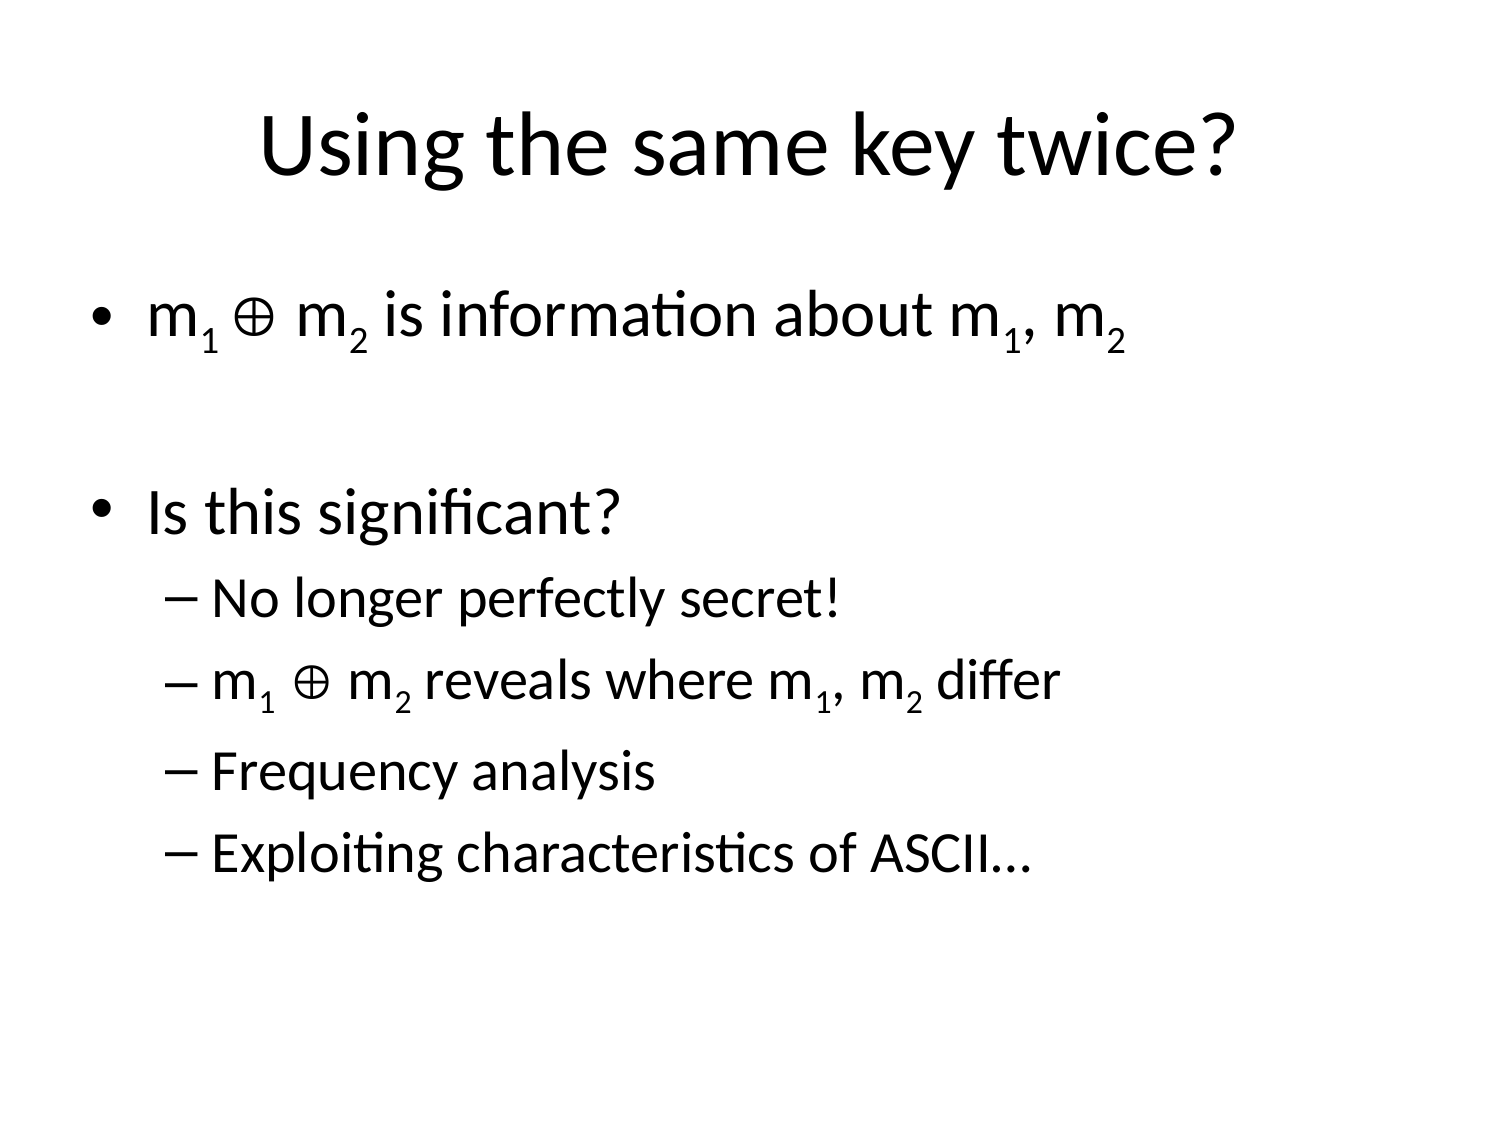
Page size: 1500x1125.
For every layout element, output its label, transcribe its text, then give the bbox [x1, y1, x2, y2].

list m1  m2 is information about m1, m2 Is this significant? No longer perfectly secret! m1  m2 reveals where m1, m2 differ Frequency analysis Exploiting characteristics of ASCII… [75, 262, 1425, 1005]
title Using the same key twice? [75, 45, 1425, 233]
